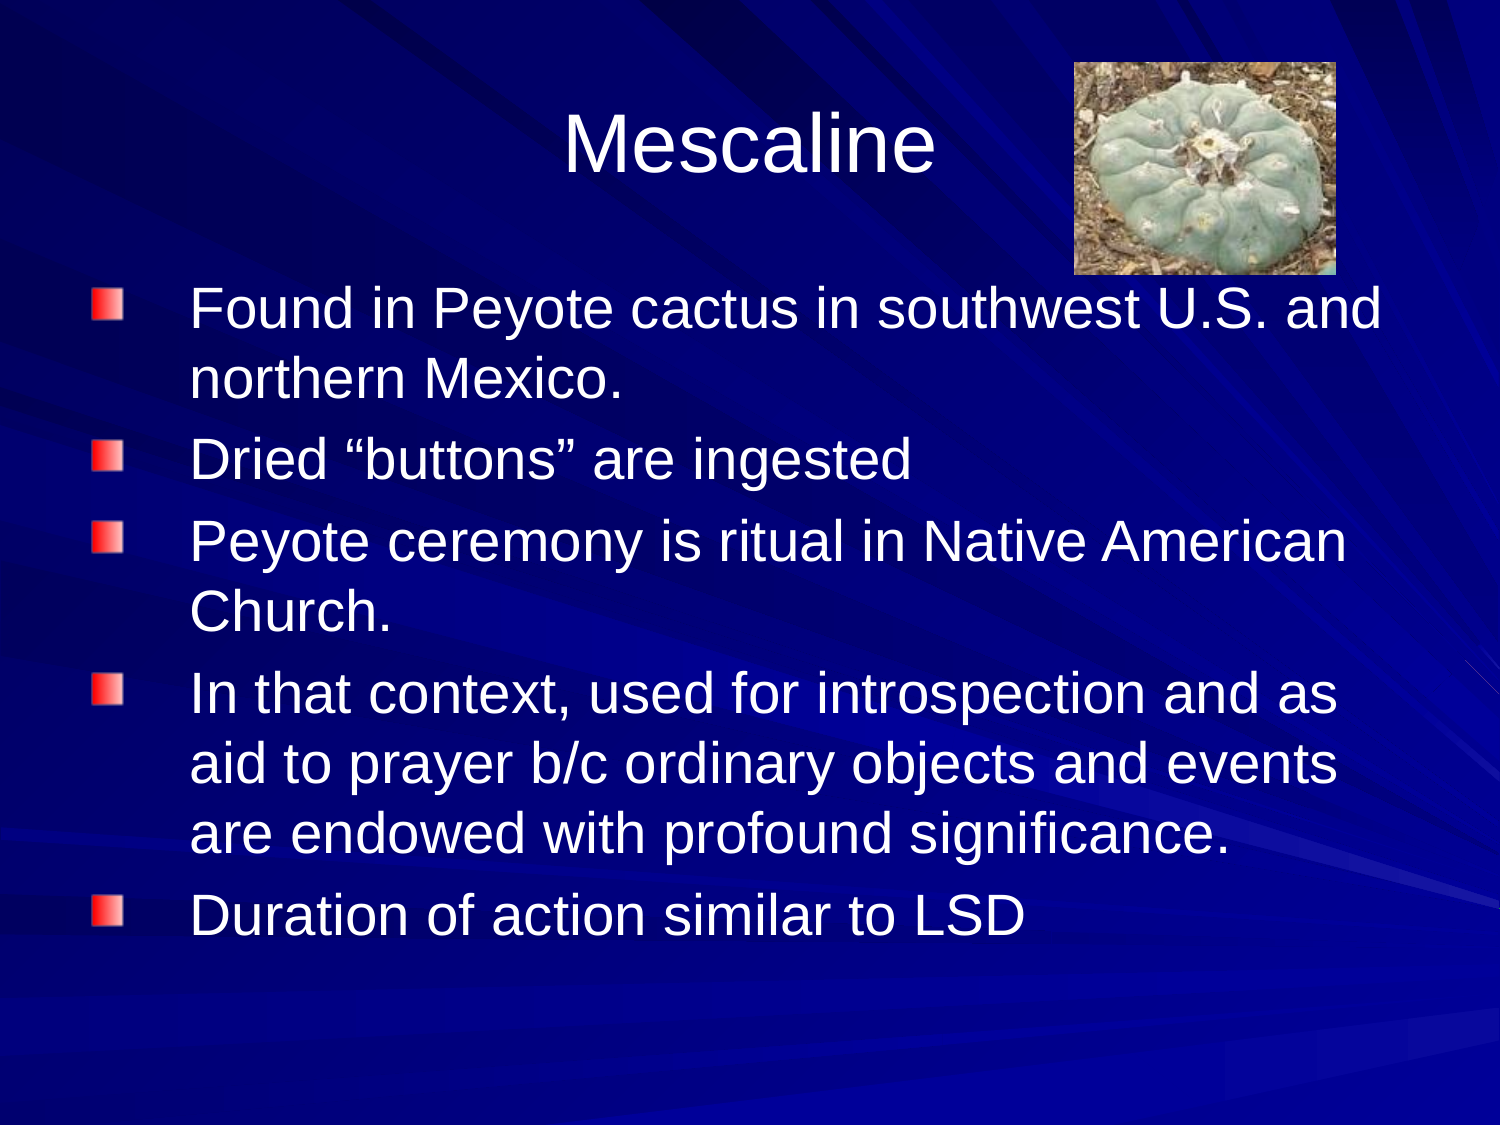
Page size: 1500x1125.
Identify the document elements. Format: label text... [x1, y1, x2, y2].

picture [1074, 62, 1337, 276]
picture [90, 438, 127, 475]
picture [90, 286, 127, 324]
picture [90, 519, 127, 557]
title Mescaline [74, 45, 1426, 234]
picture [90, 671, 127, 709]
list Found in Peyote cactus in southwest U.S. and northern Mexico. Dried “buttons” are ingested Peyote ceremony is ritual in Native American Church. In that context, used for introspection and as aid to prayer b/c ordinary objects and events are endowed with profound significance. Duration of action similar to LSD [74, 262, 1426, 1006]
picture [90, 893, 127, 930]
